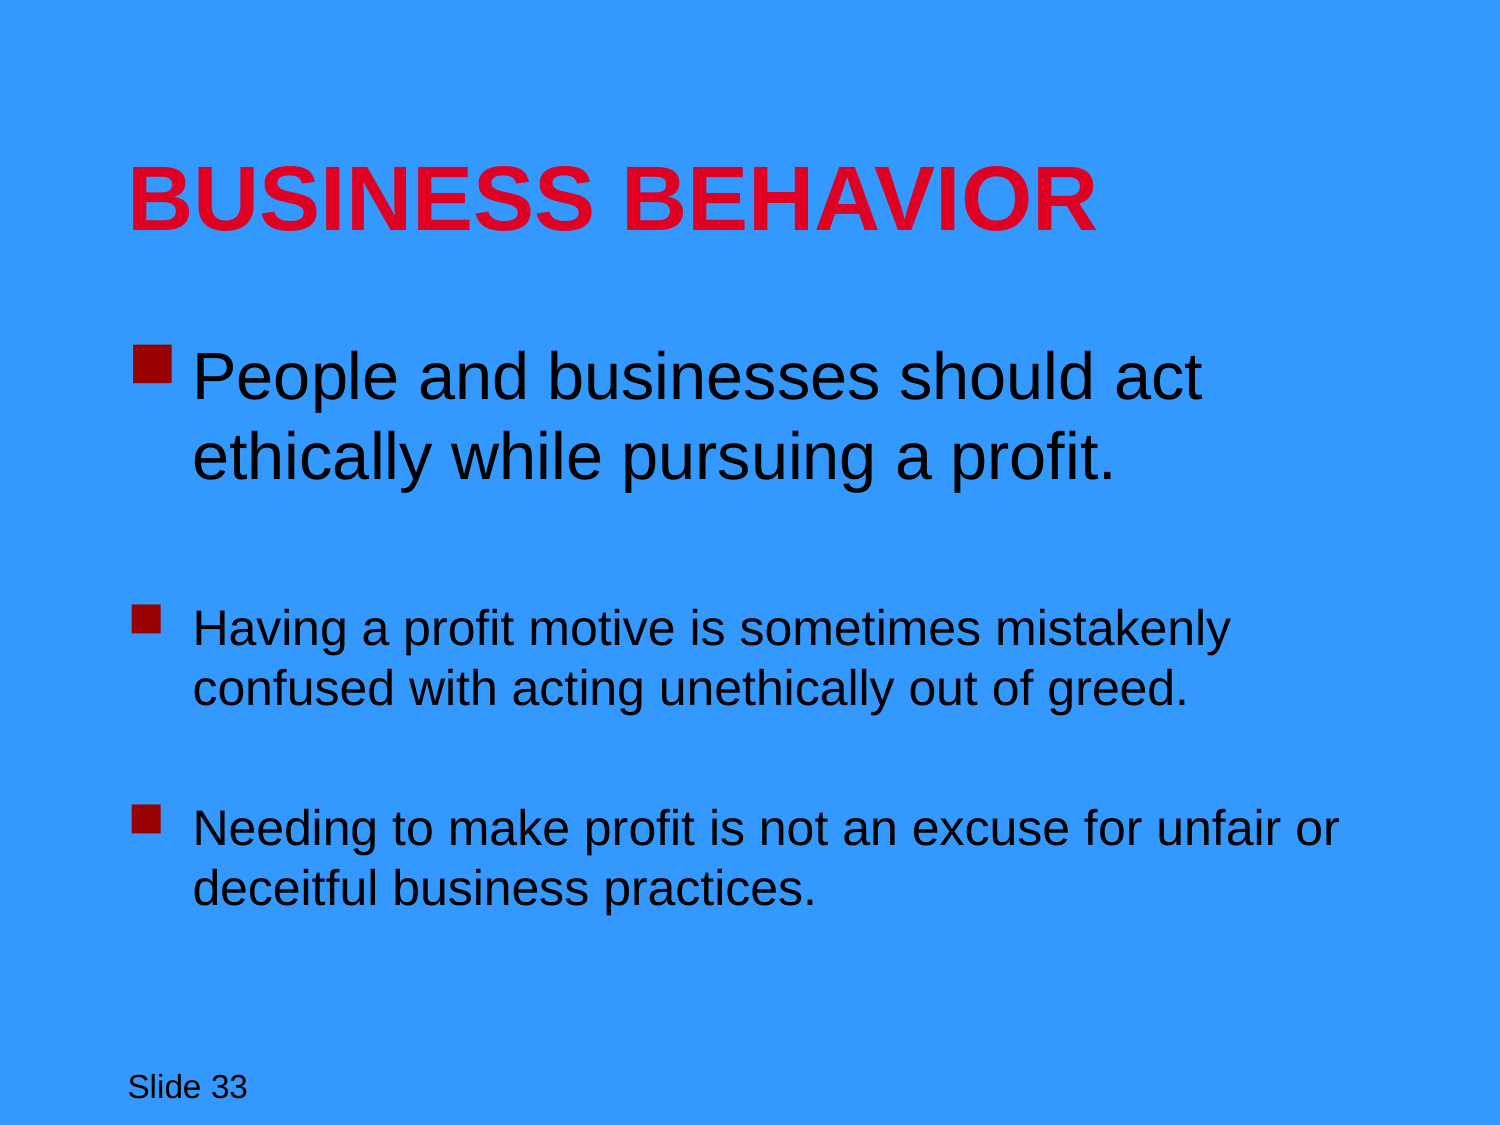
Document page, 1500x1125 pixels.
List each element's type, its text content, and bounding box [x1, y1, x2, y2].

list People and businesses should act ethically while pursuing a profit. Having a profit motive is sometimes mistakenly confused with acting unethically out of greed. Needing to make profit is not an excuse for unfair or deceitful business practices. [112, 324, 1388, 975]
slide_number Slide 33 [112, 1037, 425, 1113]
title BUSINESS BEHAVIOR [112, 99, 1388, 288]
